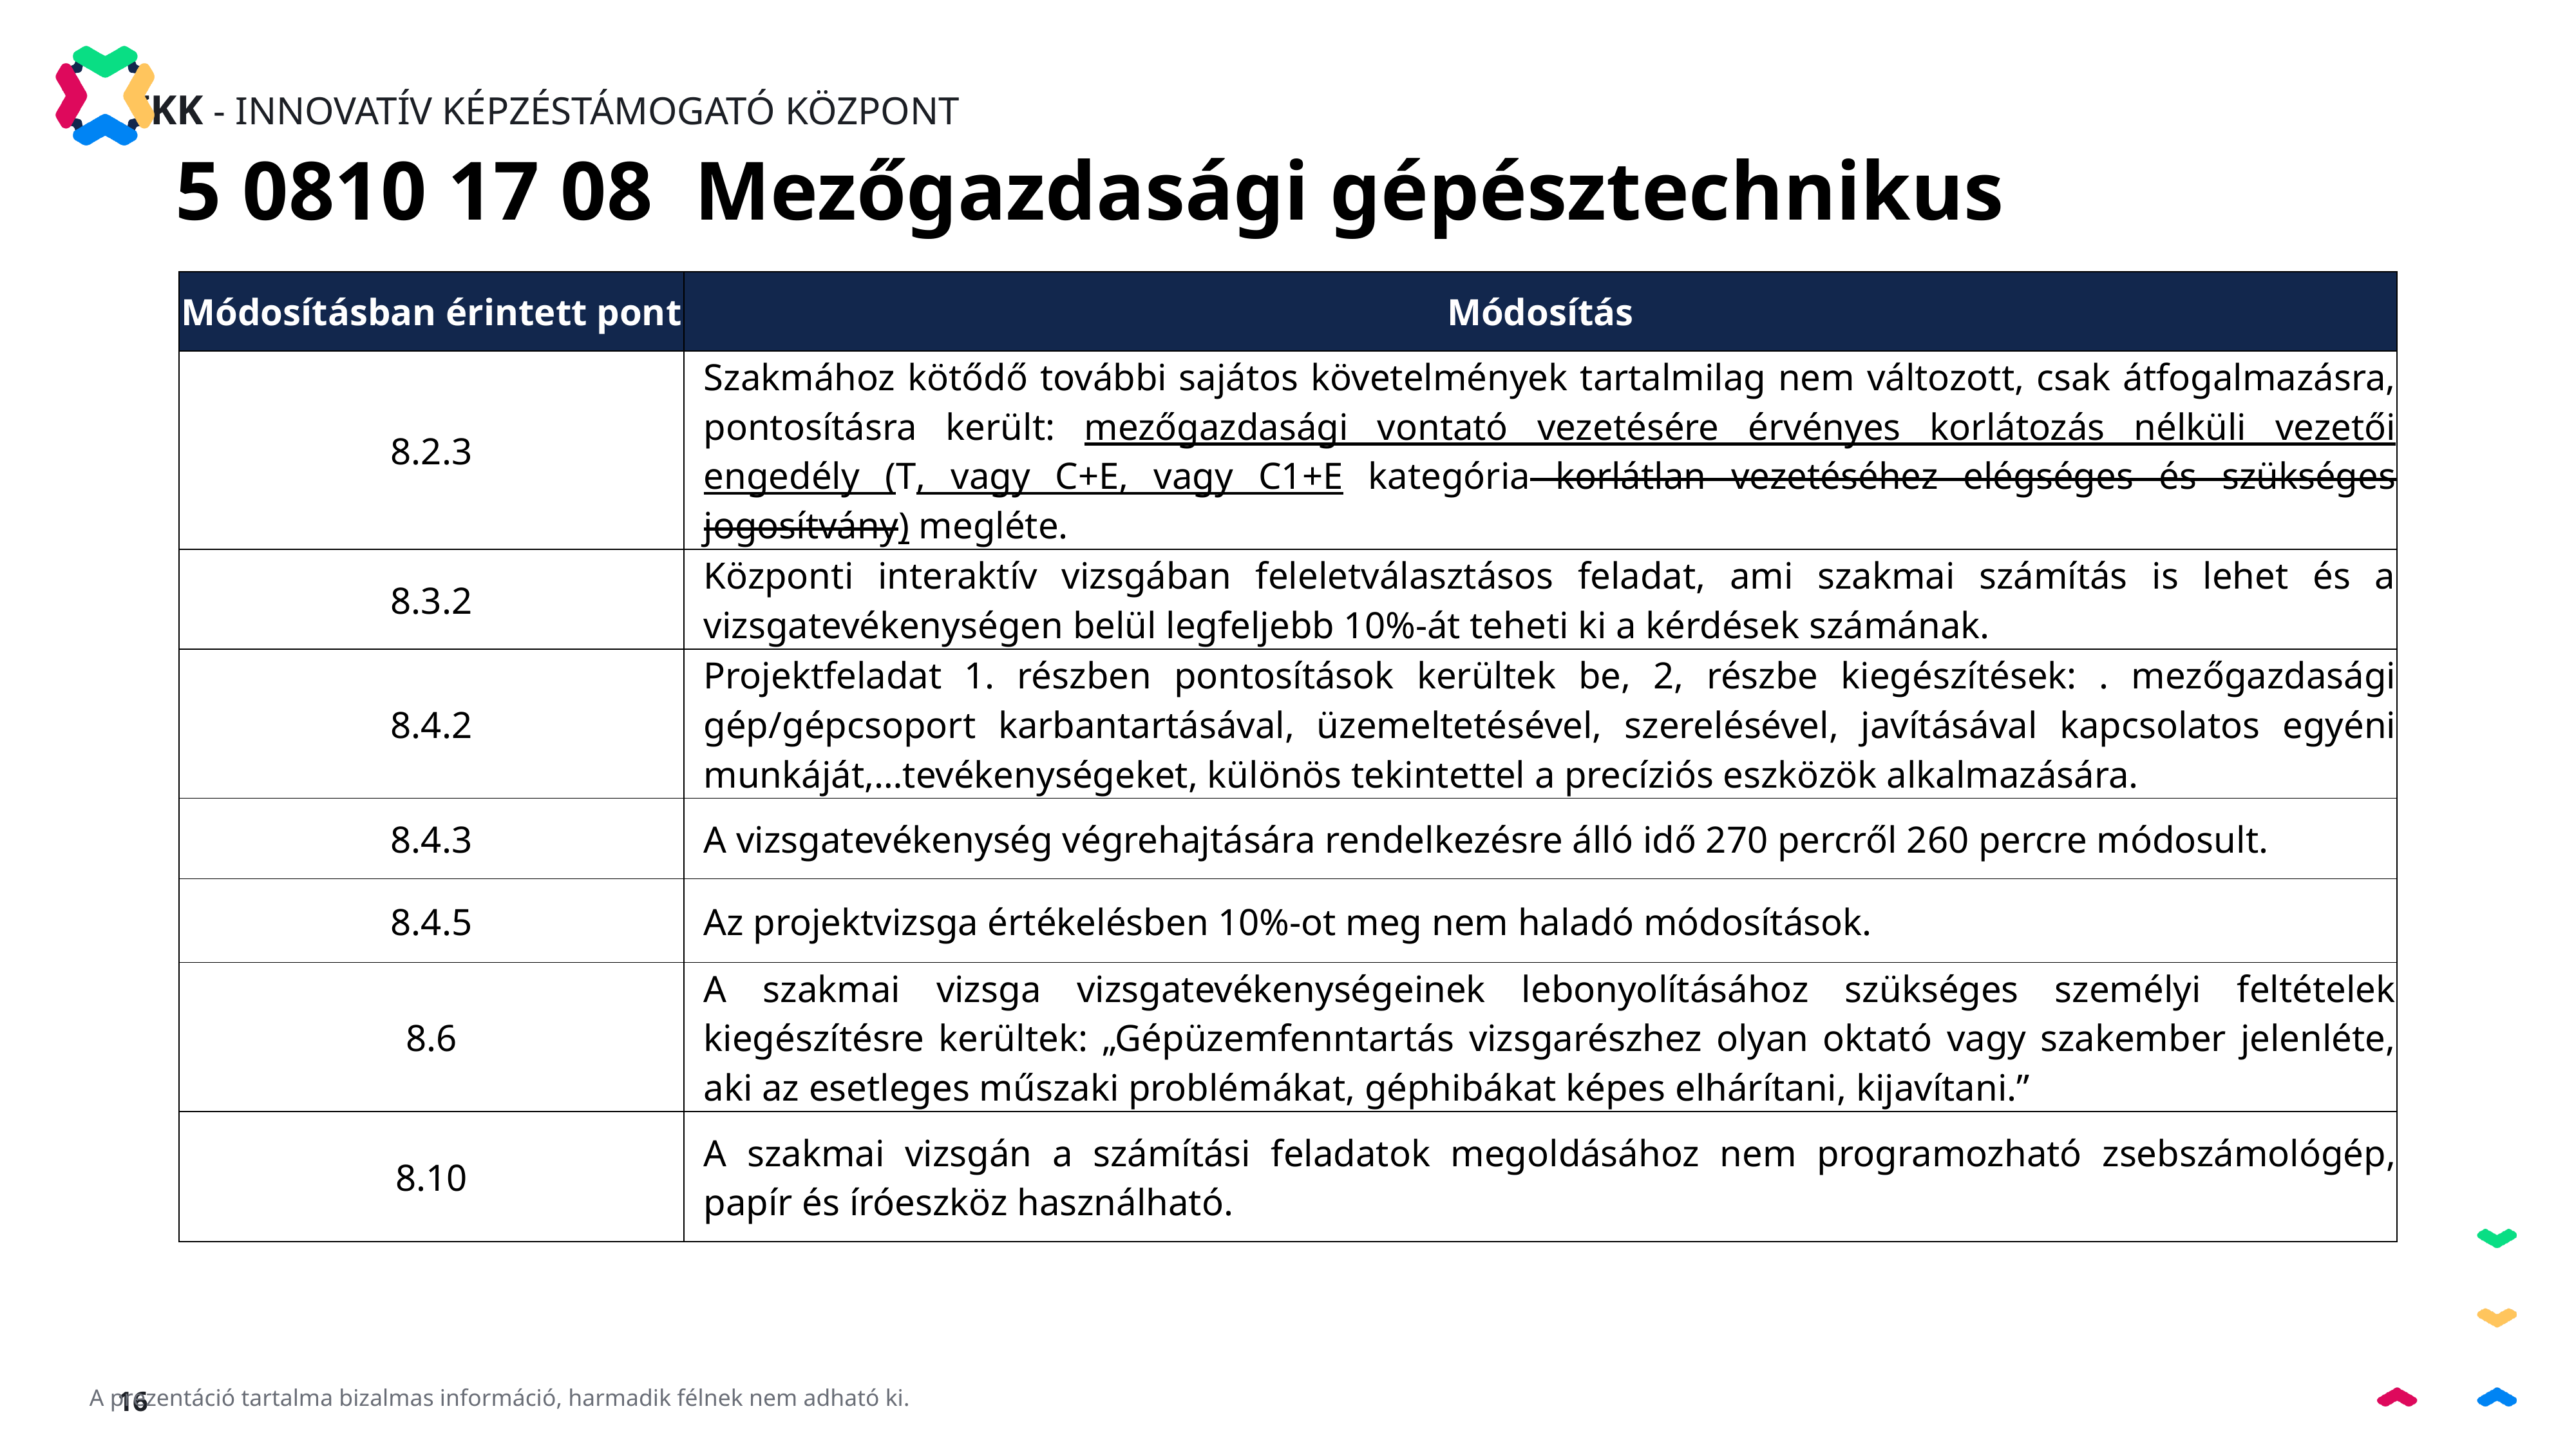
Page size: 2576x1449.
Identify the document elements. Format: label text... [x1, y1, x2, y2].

table_cell Szakmához kötődő további sajátos követelmények tartalmilag nem változott, csak átfogalmazásra, pontosításra került: mezőgazdasági vontató vezetésére érvényes korlátozás nélküli vezetői engedély (T, vagy C+E, vagy C1+E kategória korlátlan vezetéséhez elégséges és szükséges jogosítvány) megléte. [685, 352, 2396, 549]
table_cell 8.4.5 [180, 879, 683, 962]
table_cell 8.3.2 [180, 550, 683, 649]
table_cell A szakmai vizsga vizsgatevékenységeinek lebonyolításához szükséges személyi feltételek kiegészítésre kerültek: „Gépüzemfenntartás vizsgarészhez olyan oktató vagy szakember jelenléte, aki az esetleges műszaki problémákat, géphibákat képes elhárítani, kijavítani.” [685, 963, 2396, 1111]
picture [2377, 1229, 2517, 1406]
picture [55, 46, 155, 146]
table_cell Projektfeladat 1. részben pontosítások kerültek be, 2, részbe kiegészítések: . mezőgazdasági gép/gépcsoport karbantartásával, üzemeltetésével, szerelésével, javításával kapcsolatos egyéni munkáját,…tevékenységeket, különös tekintettel a precíziós eszközök alkalmazására. [685, 650, 2396, 798]
table_header Módosítás [685, 272, 2396, 350]
table_cell A vizsgatevékenység végrehajtására rendelkezésre álló idő 270 percről 260 percre módosult. [685, 799, 2396, 878]
table_cell 8.6 [180, 963, 683, 1111]
table_cell 8.4.3 [180, 799, 683, 878]
table_cell 8.10 [180, 1112, 683, 1241]
table_cell Az projektvizsga értékelésben 10%-ot meg nem haladó módosítások. [685, 879, 2396, 962]
table_cell A szakmai vizsgán a számítási feladatok megoldásához nem programozható zsebszámológép, papír és íróeszköz használható. [685, 1112, 2396, 1241]
table_header Módosításban érintett pont [180, 272, 683, 350]
list 5 0810 17 08 Mezőgazdasági gépésztechnikus [175, 139, 2336, 214]
table_cell 8.4.2 [180, 650, 683, 798]
table_cell 8.2.3 [180, 352, 683, 549]
table_cell Központi interaktív vizsgában feleletválasztásos feladat, ami szakmai számítás is lehet és a vizsgatevékenységen belül legfeljebb 10%-át teheti ki a kérdések számának. [685, 550, 2396, 649]
